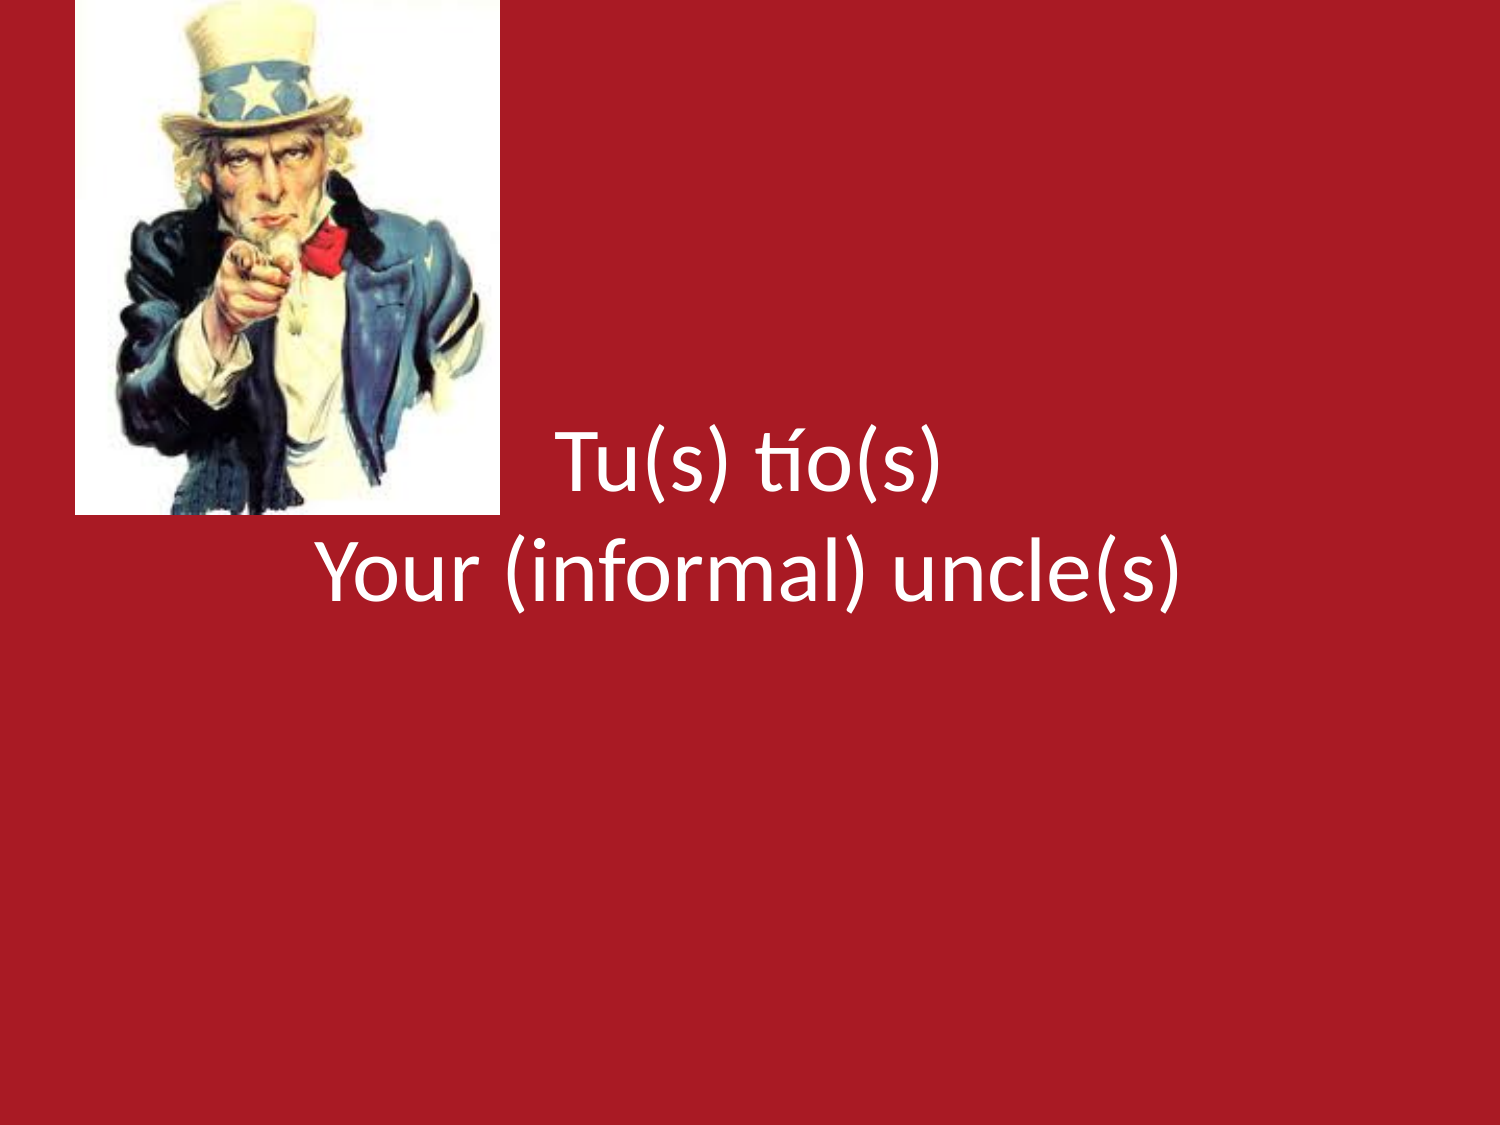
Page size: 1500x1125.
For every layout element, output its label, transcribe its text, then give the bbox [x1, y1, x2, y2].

picture [74, 0, 501, 515]
title Tu(s) tío(s) Your (informal) uncle(s) [75, 45, 1425, 974]
